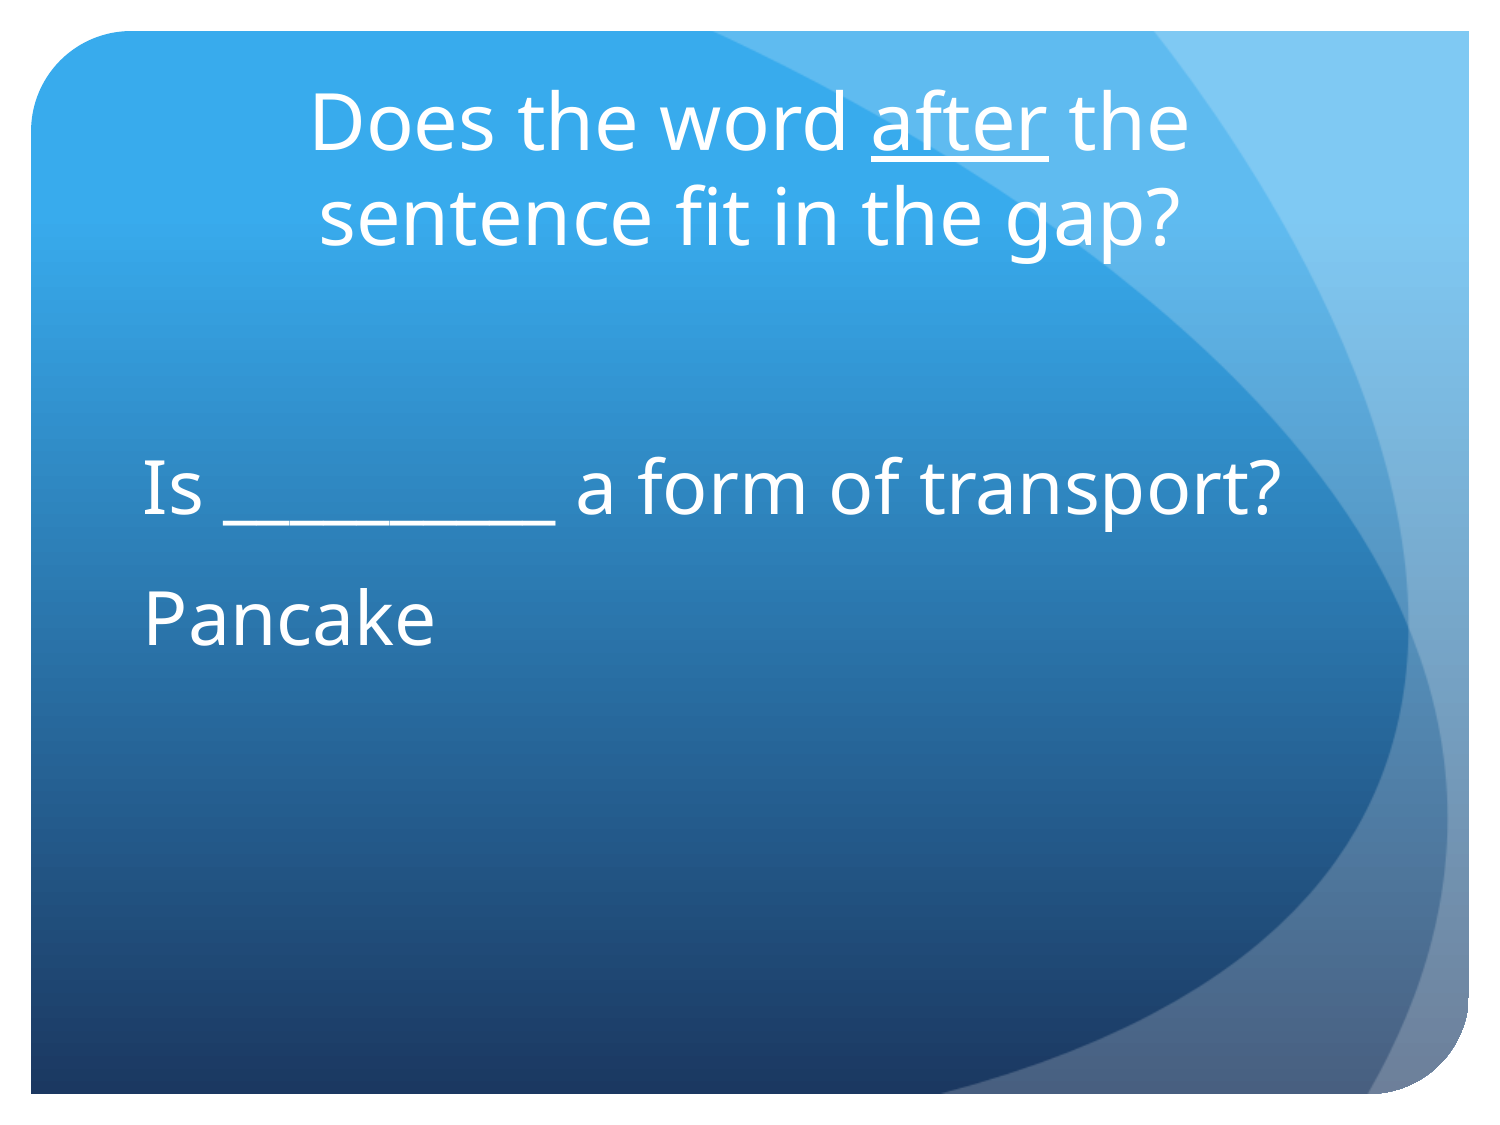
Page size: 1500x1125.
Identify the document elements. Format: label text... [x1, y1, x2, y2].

list Is __________ a form of transport? Pancake [127, 299, 1372, 991]
title Does the word after the sentence fit in the gap? [127, 62, 1372, 269]
picture [24, 30, 1473, 1094]
